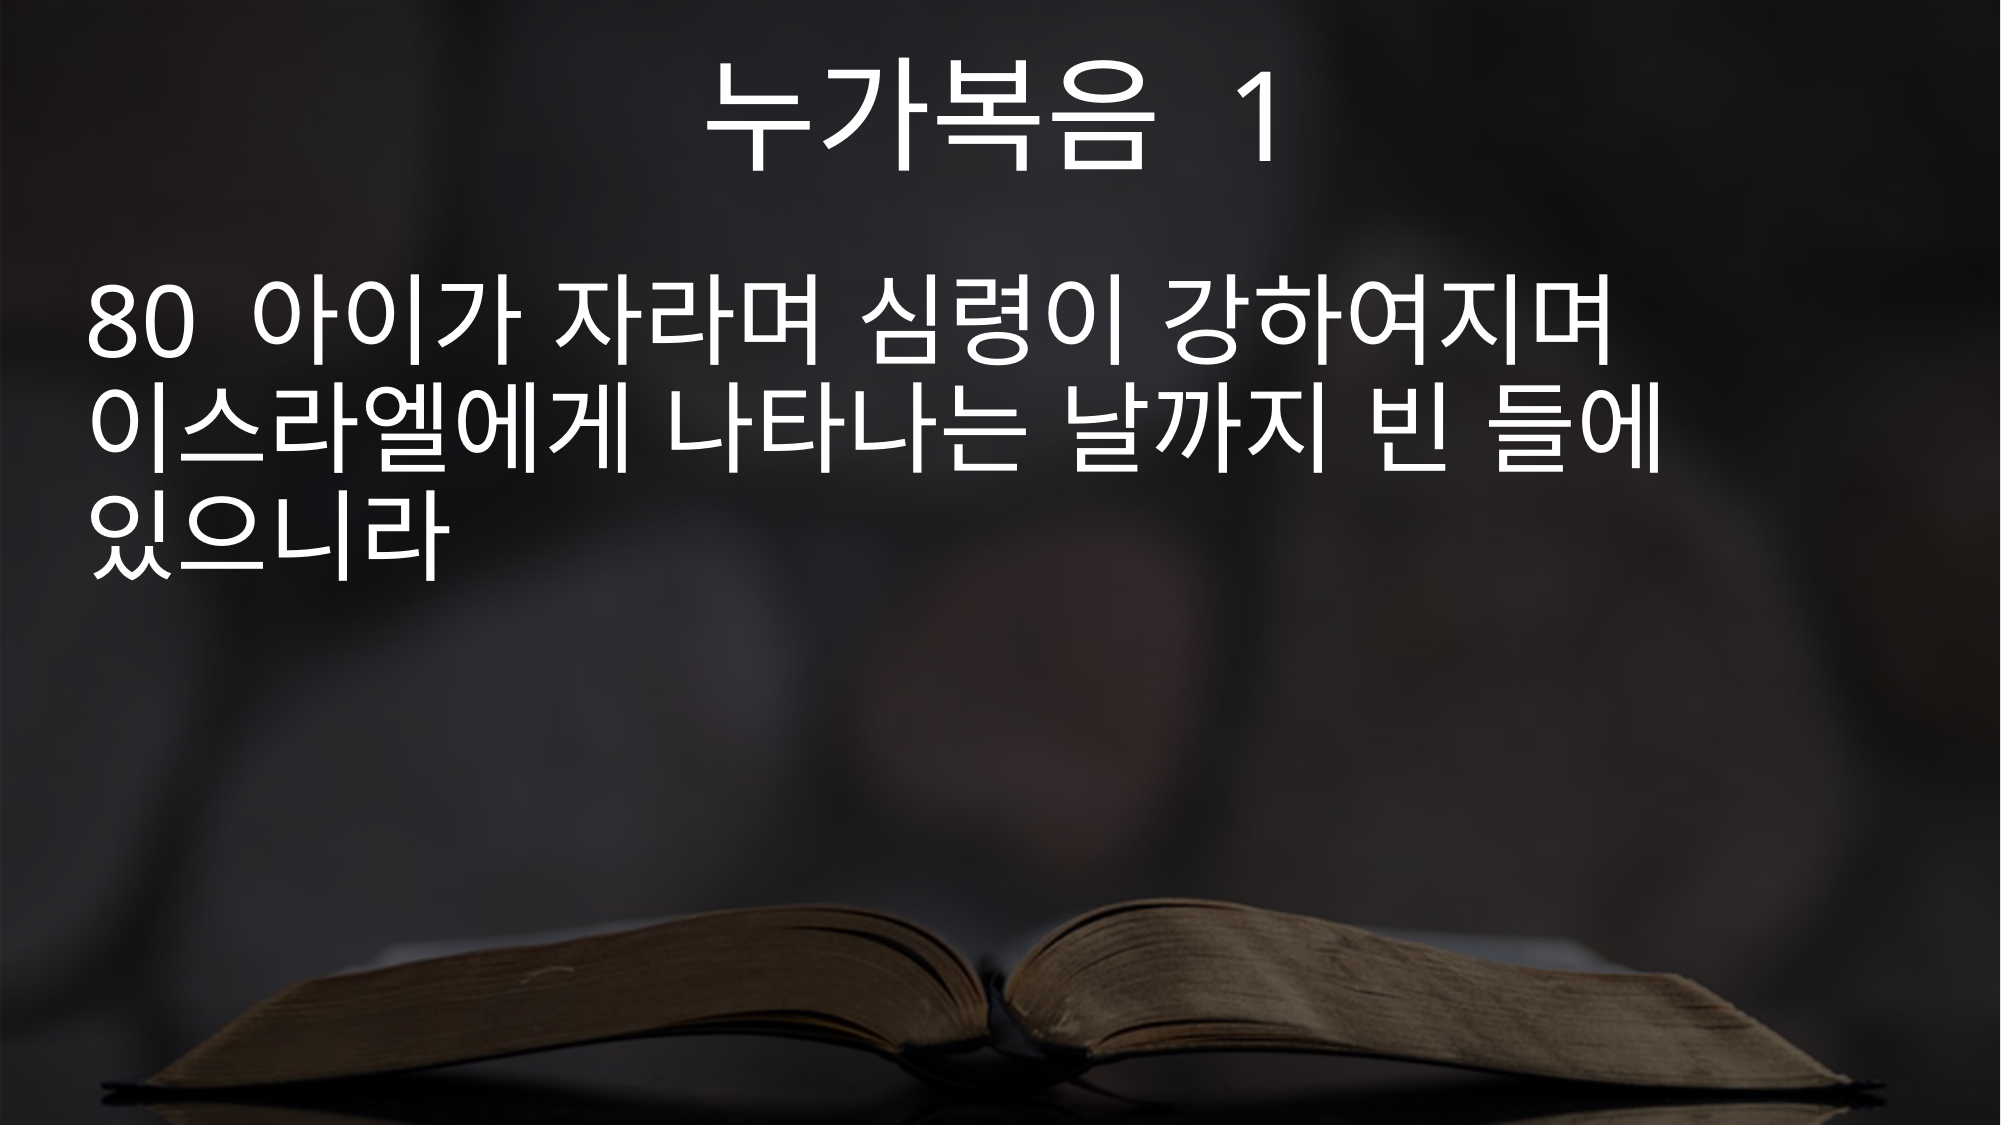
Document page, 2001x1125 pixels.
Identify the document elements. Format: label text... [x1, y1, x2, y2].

picture [0, 0, 2001, 1125]
list 80 아이가 자라며 심령이 강하여지며 이스라엘에게 나타나는 날까지 빈 들에 있으니라 [69, 263, 1953, 423]
footer 누가복음 1 [0, 32, 2000, 192]
